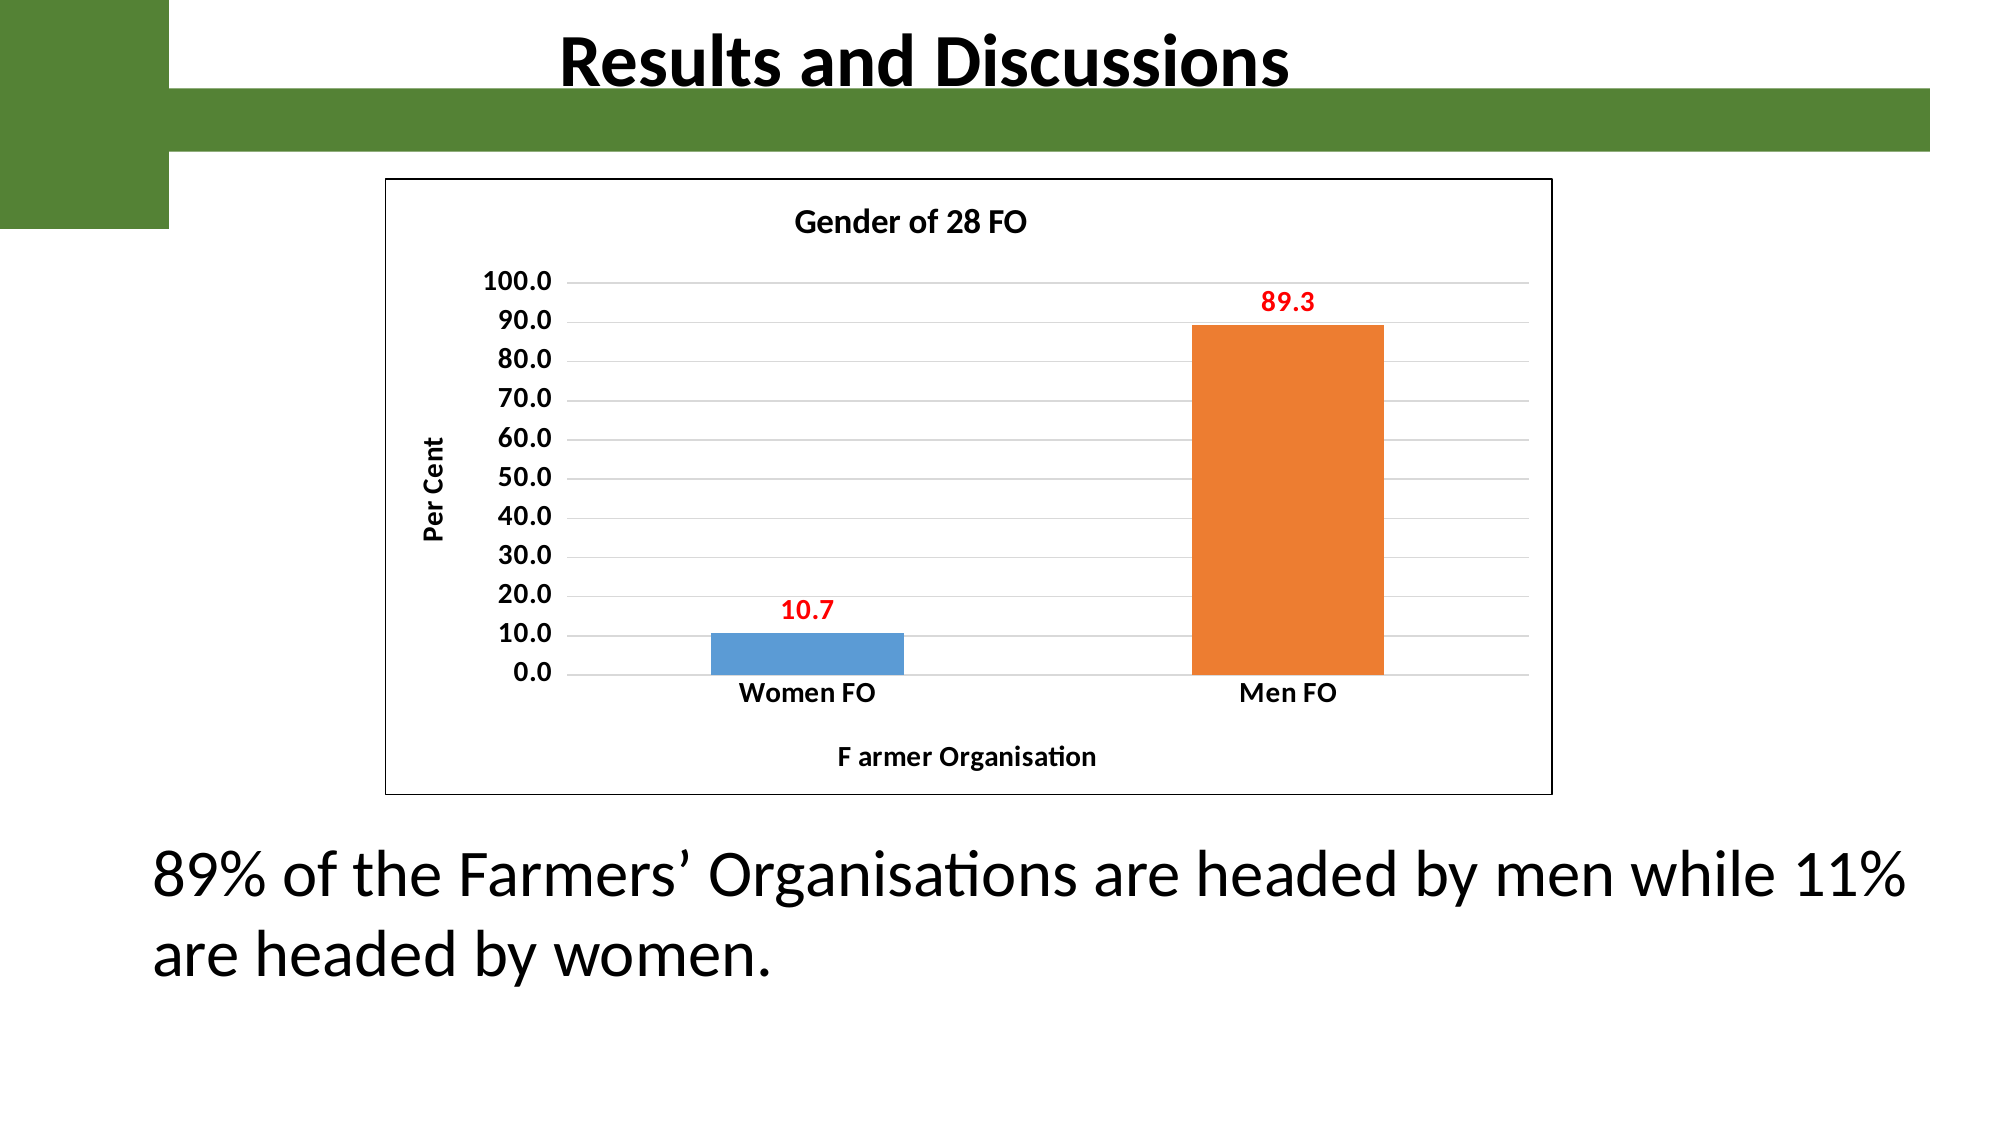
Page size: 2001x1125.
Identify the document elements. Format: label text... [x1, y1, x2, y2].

chart [384, 178, 1553, 796]
text_box Results and Discussions [297, 4, 1553, 109]
text_box [169, 88, 1930, 152]
text_box 89% of the Farmers’ Organisations are headed by men while 11% are headed by women. [137, 822, 1930, 997]
text_box [0, 0, 169, 229]
